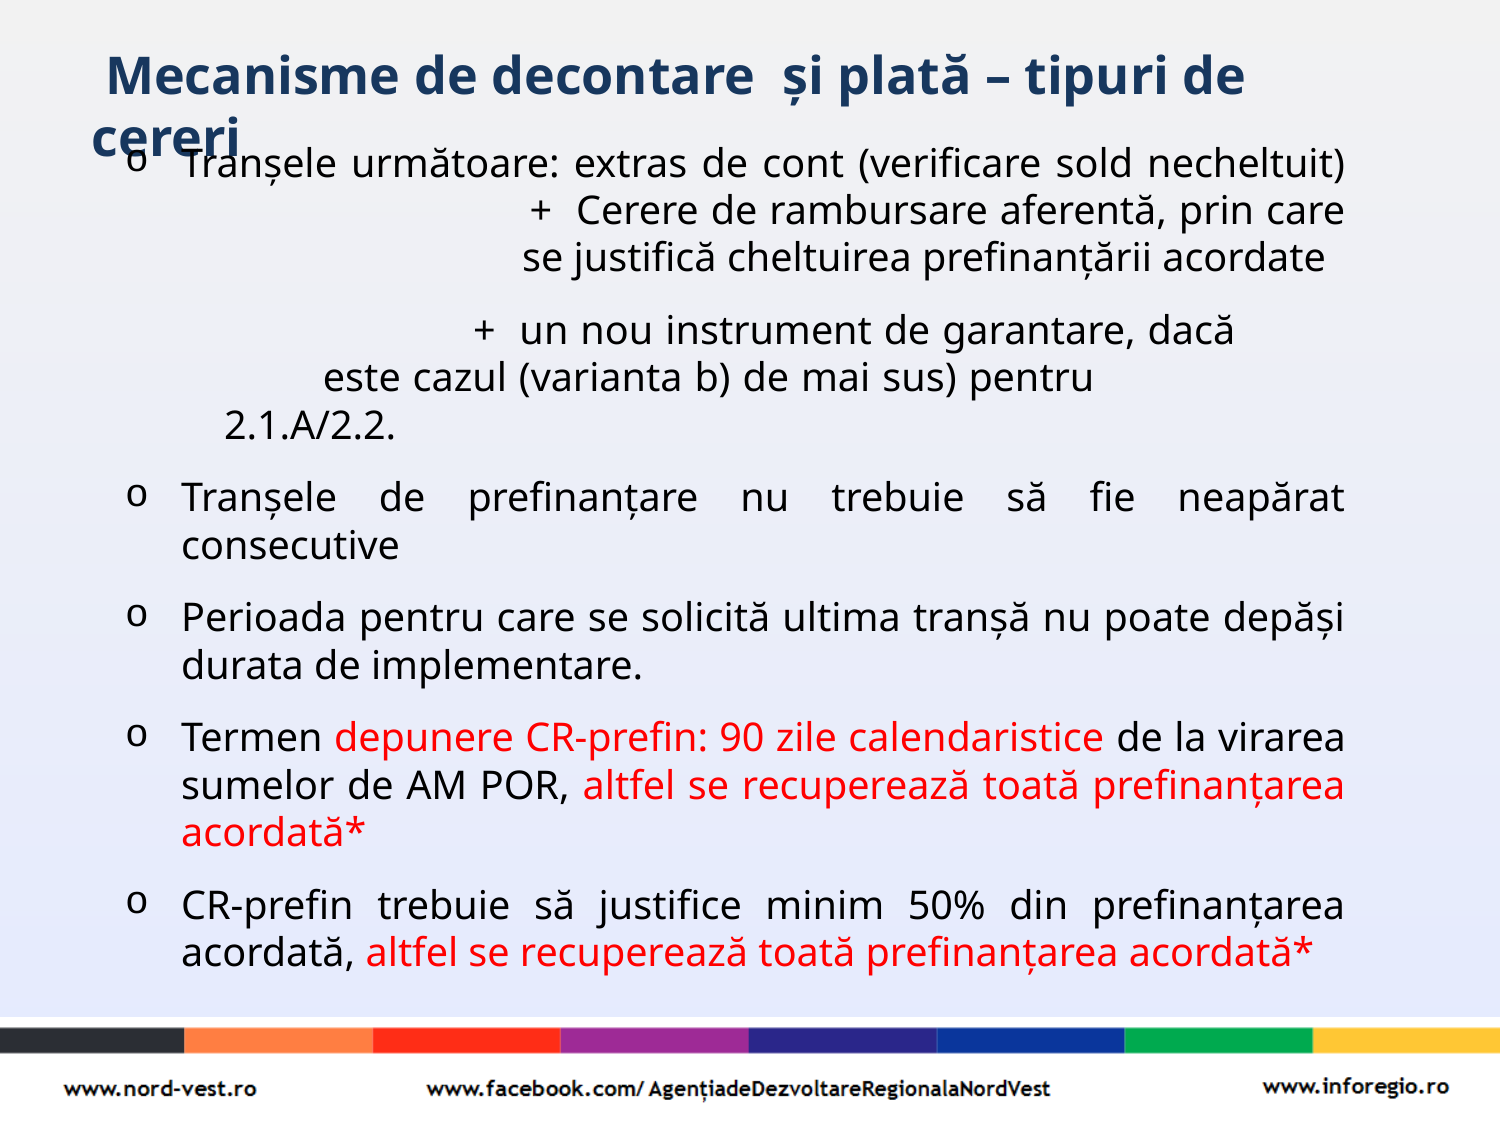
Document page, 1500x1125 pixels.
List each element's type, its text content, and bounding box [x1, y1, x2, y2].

text_box Tranșele următoare: extras de cont (verificare sold necheltuit) + Cerere de rambursare aferentă, prin care se justifică cheltuirea prefinanțării acordate + un nou instrument de garantare, dacă este cazul (varianta b) de mai sus) pentru 2.1.A/2.2. Tranșele de prefinanțare nu trebuie să fie neapărat consecutive Perioada pentru care se solicită ultima tranșă nu poate depăși durata de implementare. Termen depunere CR-prefin: 90 zile calendaristice de la virarea sumelor de AM POR, altfel se recuperează toată prefinanțarea acordată* CR-prefin trebuie să justifice minim 50% din prefinanțarea acordată, altfel se recuperează toată prefinanțarea acordată* [49, 137, 1475, 1051]
picture [0, 1017, 1500, 1125]
title Mecanisme de decontare și plată – tipuri de cereri [89, 42, 1411, 137]
